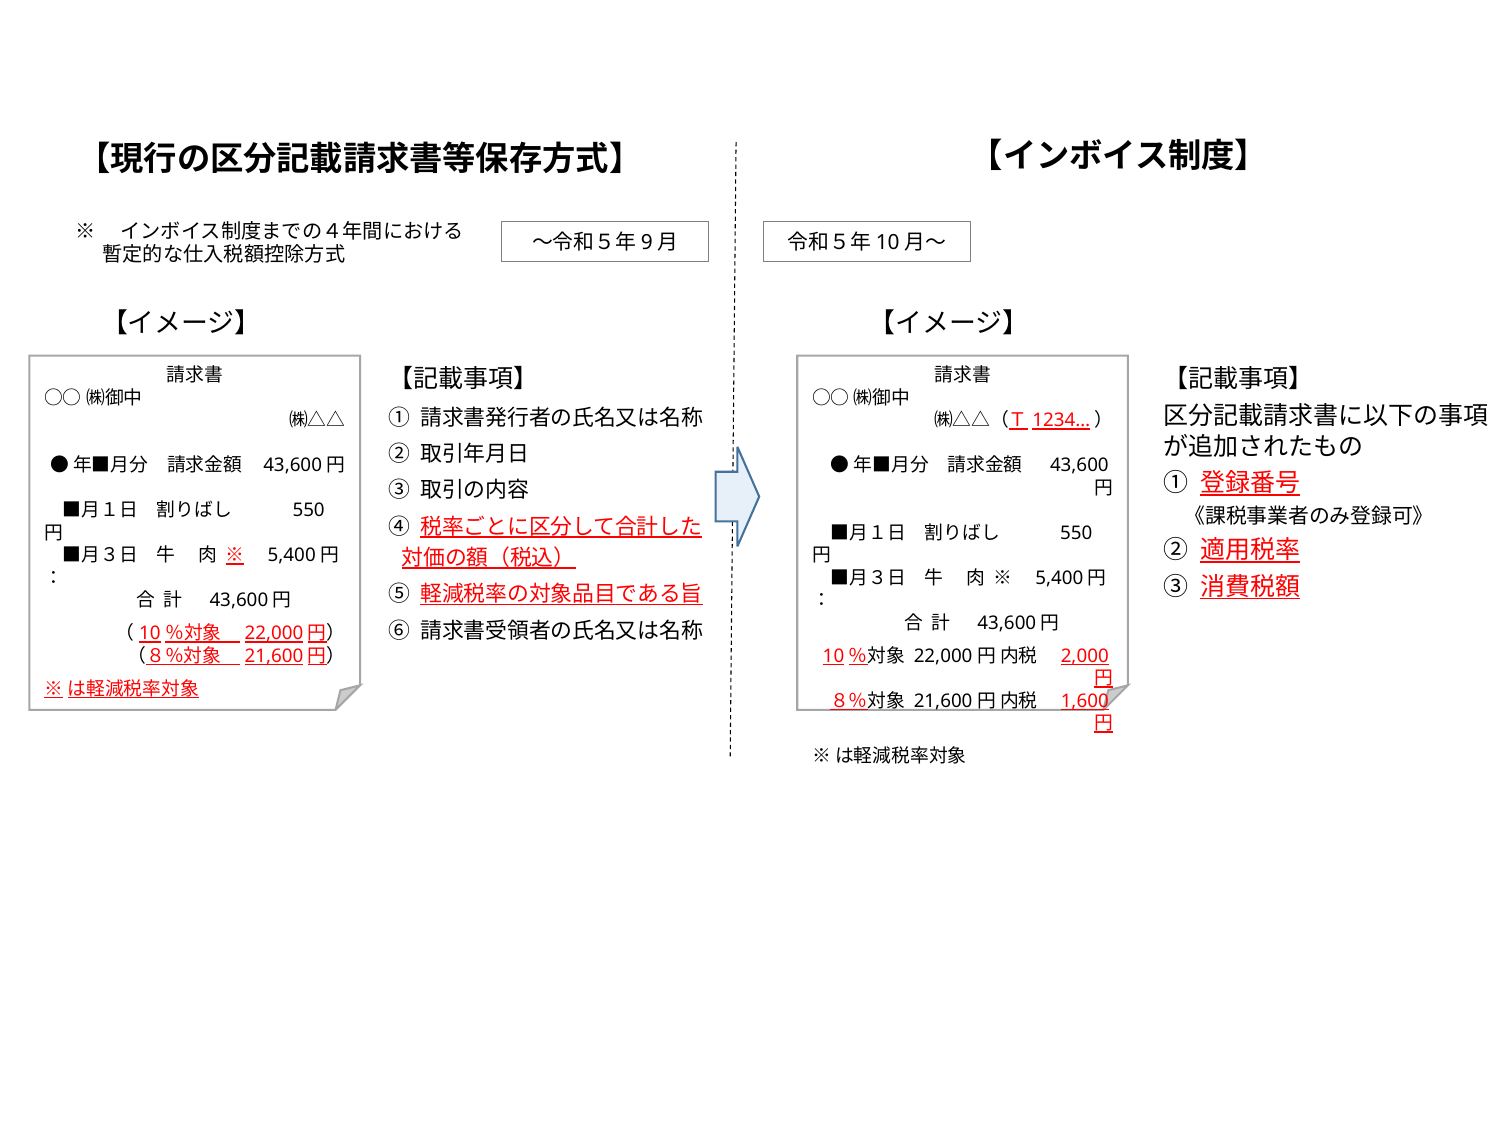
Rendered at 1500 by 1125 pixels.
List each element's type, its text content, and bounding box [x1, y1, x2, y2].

text_box 【記載事項】 ① 請求書発行者の氏名又は名称 ② 取引年月日 ③ 取引の内容 ④ 税率ごとに区分して合計した対価の額（税込） ⑤ 軽減税率の対象品目である旨 ⑥ 請求書受領者の氏名又は名称 [375, 355, 716, 710]
text_box 請求書 ○○㈱御中 ㈱△△ ●年■月分 請求金額 43,600円 ■月１日 割りばし 550円 ■月３日 牛 肉 ※ 5,400円 ： 合 計 43,600円 （10％対象 22,000円） （８％対象 21,600円） ※は軽減税率対象 [28, 354, 364, 711]
text_box 【記載事項】 区分記載請求書に以下の事項が追加されたもの ① 登録番号 《課税事業者のみ登録可》 ② 適用税率 ③ 消費税額 [1150, 355, 1500, 669]
text_box 【現行の区分記載請求書等保存方式】 [64, 128, 708, 192]
text_box [737, 446, 761, 547]
text_box 請求書 ○○㈱御中 ㈱△△（Ｔ1234…） ●年■月分 請求金額 43,600円 ■月１日 割りばし 550円 ■月３日 牛 肉 ※ 5,400円 ： 合 計 43,600円 10％対象 22,000円 内税 2,000円 ８％対象 21,600円 内税 1,600円 ※は軽減税率対象 [796, 354, 1132, 711]
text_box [730, 142, 737, 757]
text_box 【イメージ】 [856, 302, 1069, 338]
text_box 令和５年10月～ [763, 221, 971, 262]
text_box ～令和５年9月 [501, 221, 709, 262]
text_box [714, 470, 730, 523]
text_box 【イメージ】 [88, 302, 302, 338]
text_box 【インボイス制度】 [767, 125, 1471, 188]
text_box ※ インボイス制度までの４年間における暫定的な仕入税額控除方式 [62, 213, 487, 273]
